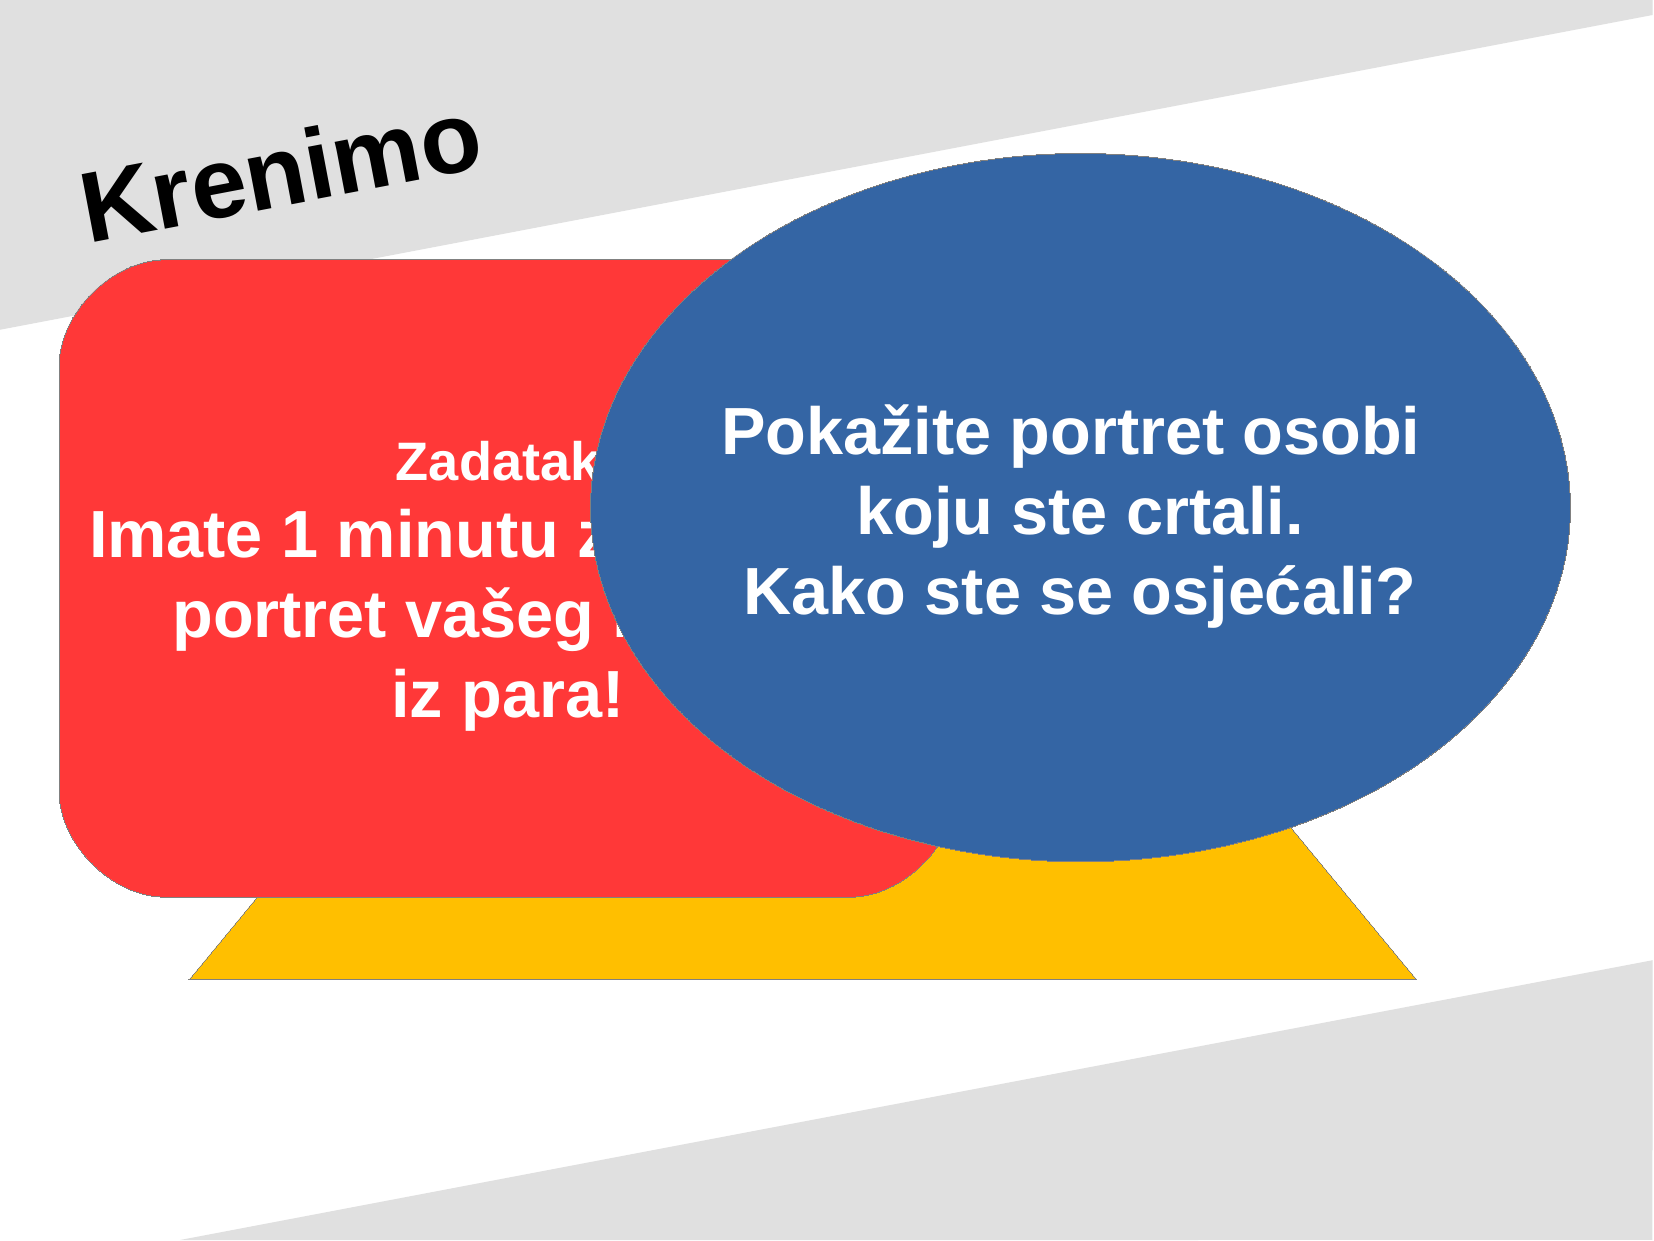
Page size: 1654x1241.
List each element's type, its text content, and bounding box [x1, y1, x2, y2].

text_box Pokažite portret osobi koju ste crtali. Kako ste se osjećali? [590, 153, 1571, 862]
text_box Krenimo [69, 0, 1469, 263]
text_box Pitanje: Tko od vas misli da je kreativan? [188, 828, 1417, 980]
text_box Zadatak: Imate 1 minutu za nacrtati portret vašeg kolege iz para! [59, 259, 938, 898]
